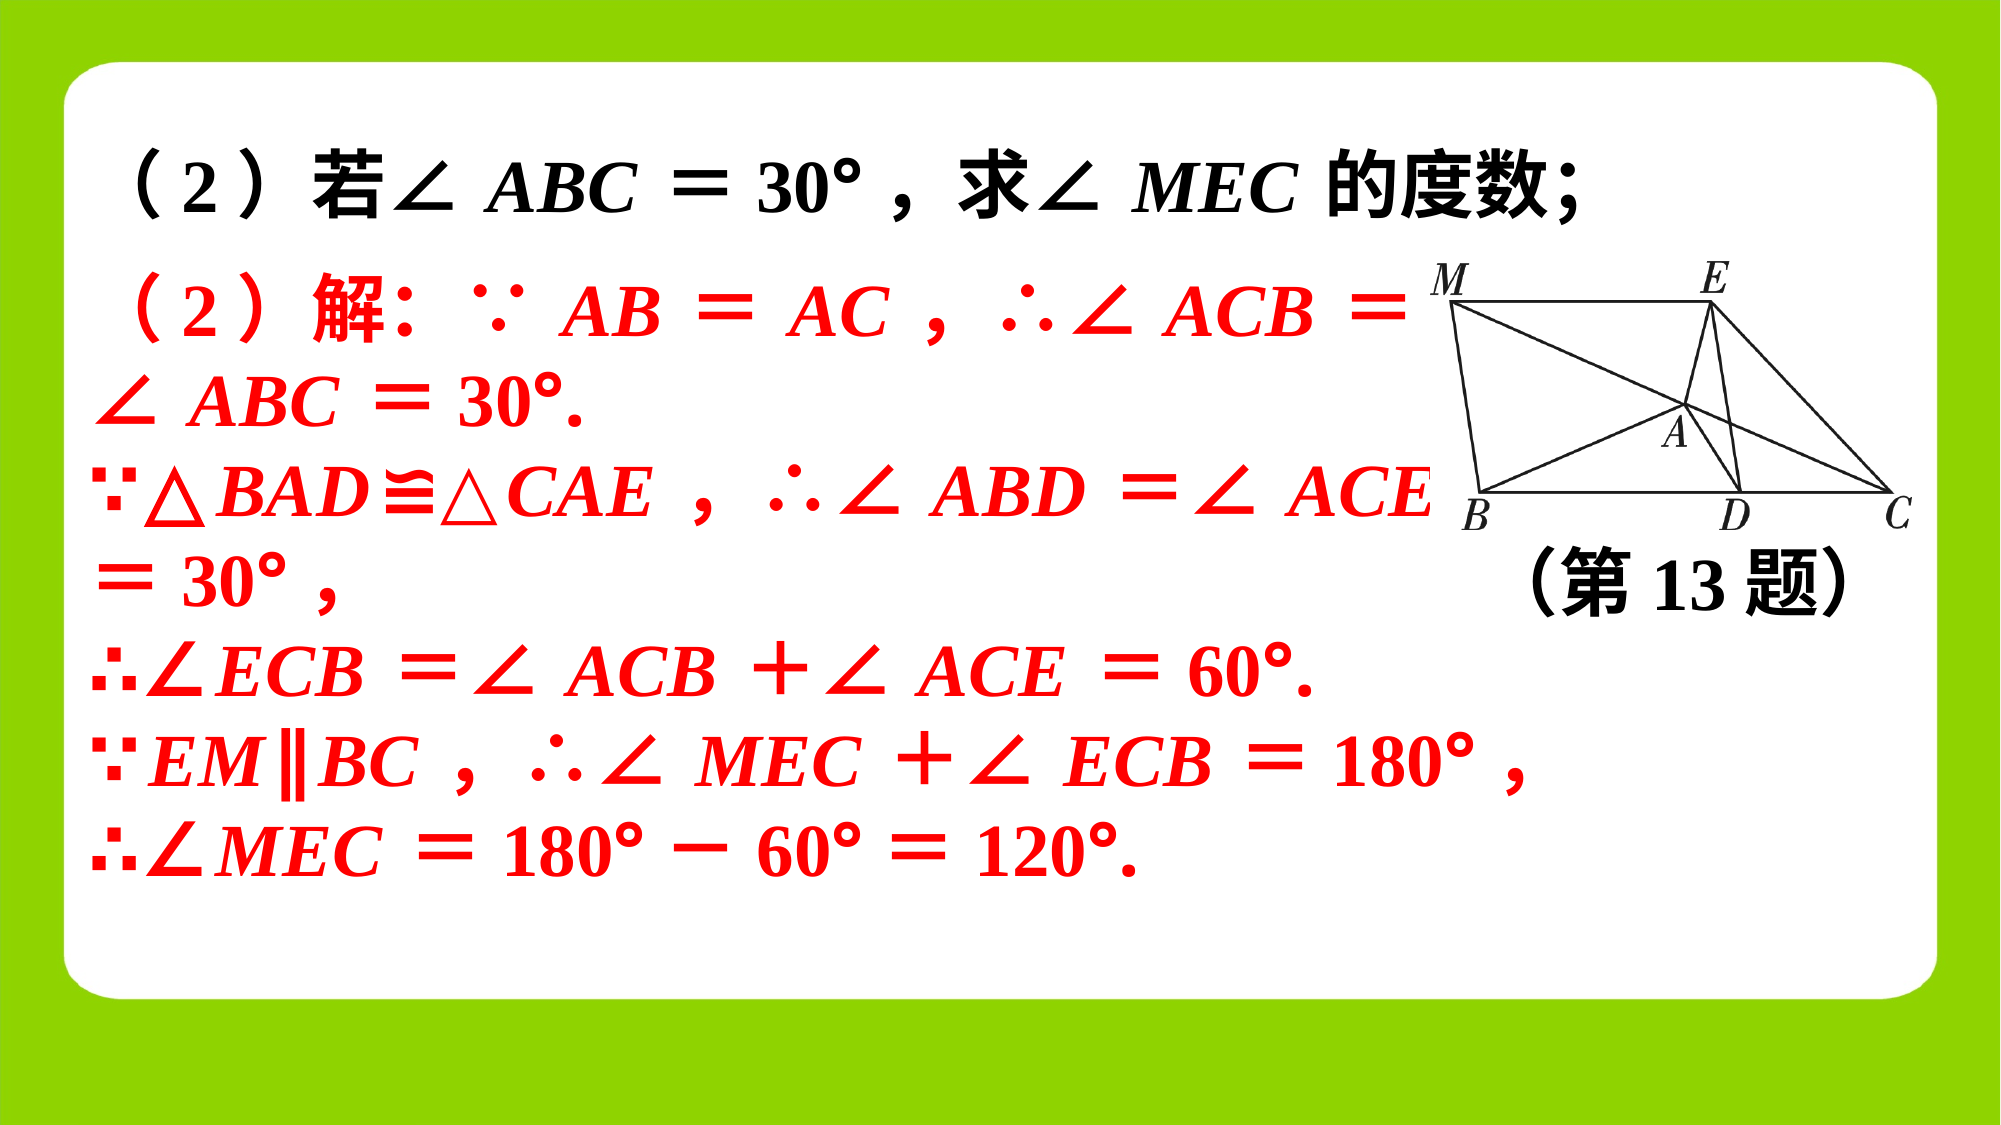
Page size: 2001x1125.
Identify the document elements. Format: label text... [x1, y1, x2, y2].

text_box （2）若∠ABC＝30°，求∠MEC的度数； [88, 137, 1542, 229]
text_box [1430, 261, 1912, 627]
text_box （2）解：∵AB＝AC，∴∠ACB＝ ∠ABC＝30°. ∵△BAD≌△CAE，∴∠ABD＝∠ACE ＝30°， ∴∠ECB＝∠ACB＋∠ACE＝60°. ∵EM∥BC，∴∠MEC＋∠ECB＝180°， ∴∠MEC＝180°－60°＝120°. [88, 261, 1721, 917]
picture [0, 0, 2001, 1125]
